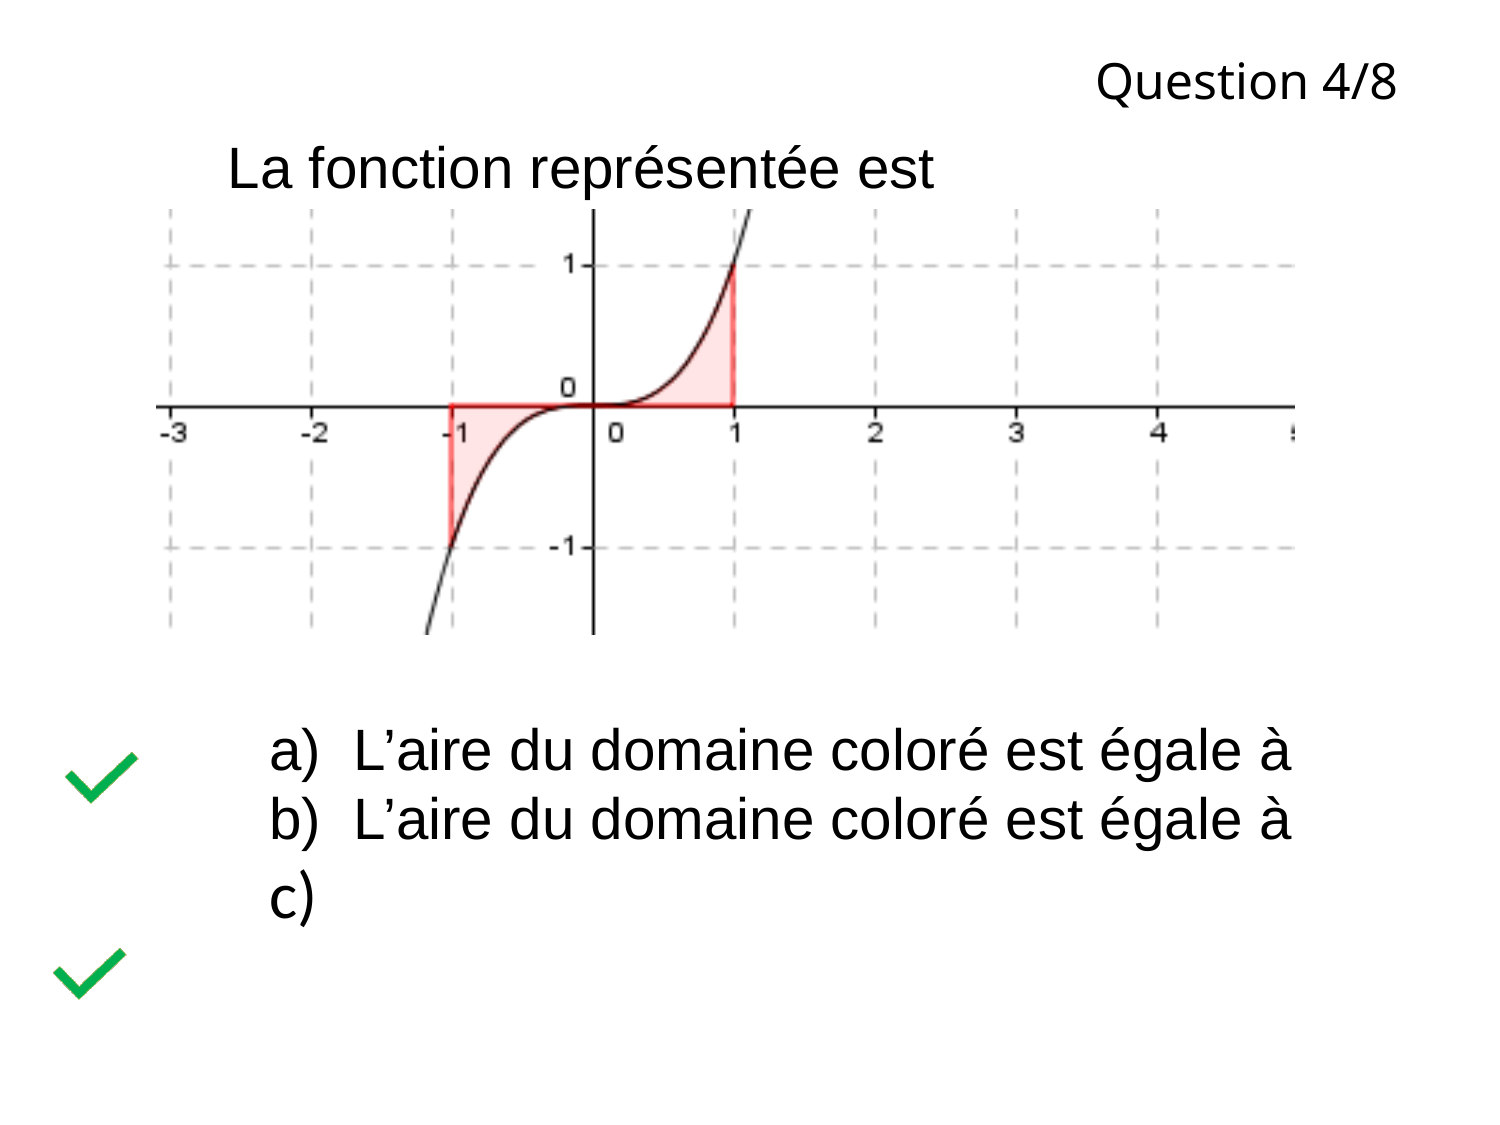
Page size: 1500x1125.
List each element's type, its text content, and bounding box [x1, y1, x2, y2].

picture [63, 739, 140, 815]
text_box Question 4/8 [1080, 42, 1483, 118]
picture [156, 208, 1295, 635]
picture [50, 935, 127, 1011]
